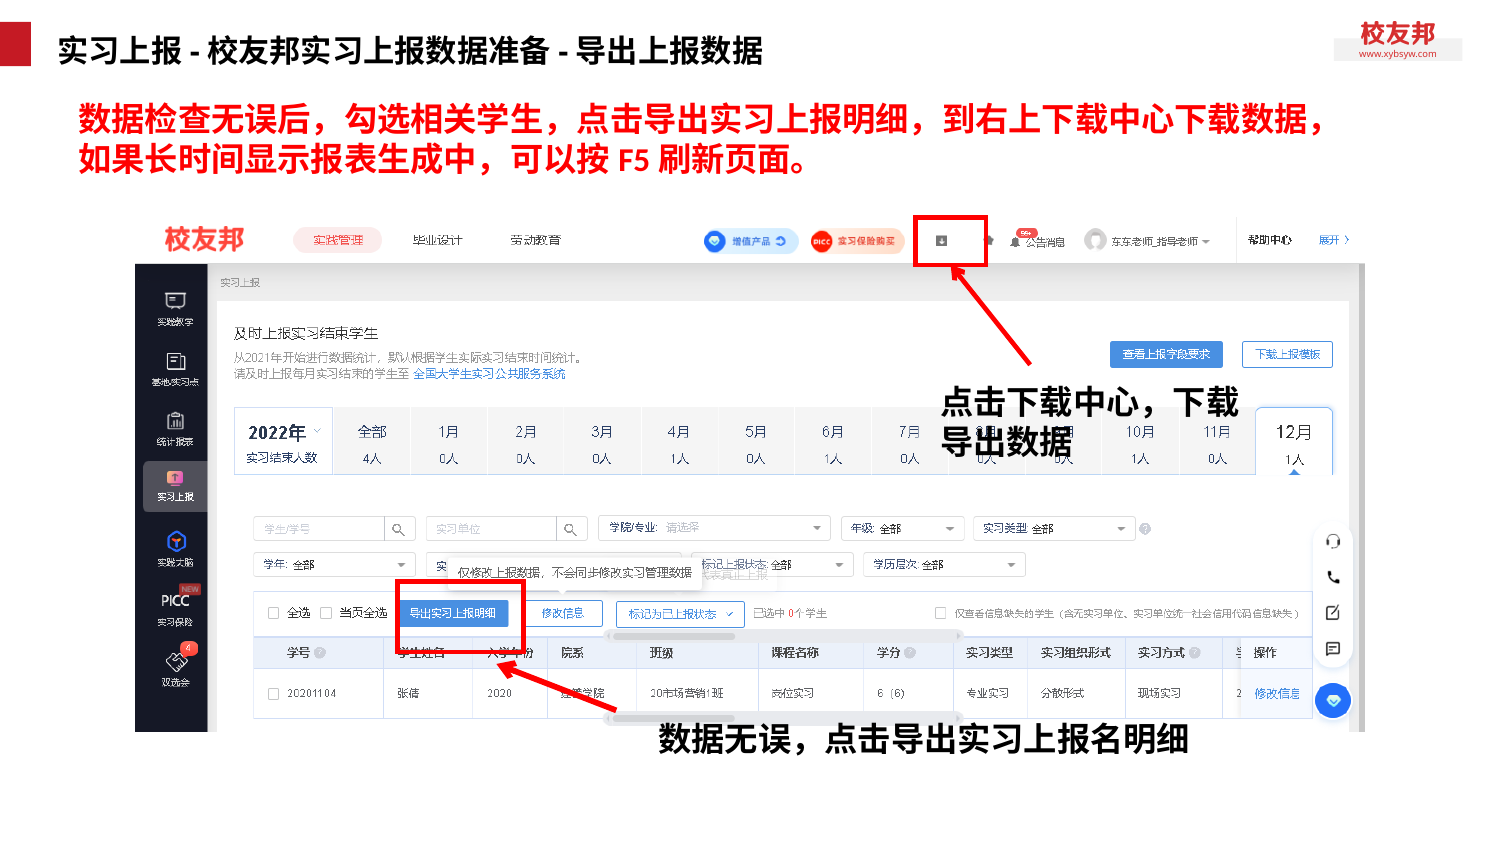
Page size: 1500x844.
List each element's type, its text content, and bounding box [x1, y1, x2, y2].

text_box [496, 663, 617, 711]
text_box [950, 265, 1031, 365]
picture [135, 217, 1365, 732]
text_box 数据无误，点击导出实习上报名明细 [643, 732, 1296, 766]
picture [1361, 21, 1435, 45]
title 实习上报-校友邦实习上报数据准备-导出上报数据 [42, 11, 939, 77]
text_box 数据检查无误后，勾选相关学生，点击导出实习上报明细，到右上下载中心下载数据，如果长时间显示报表生成中，可以按F5刷新页面。 [63, 91, 1365, 186]
